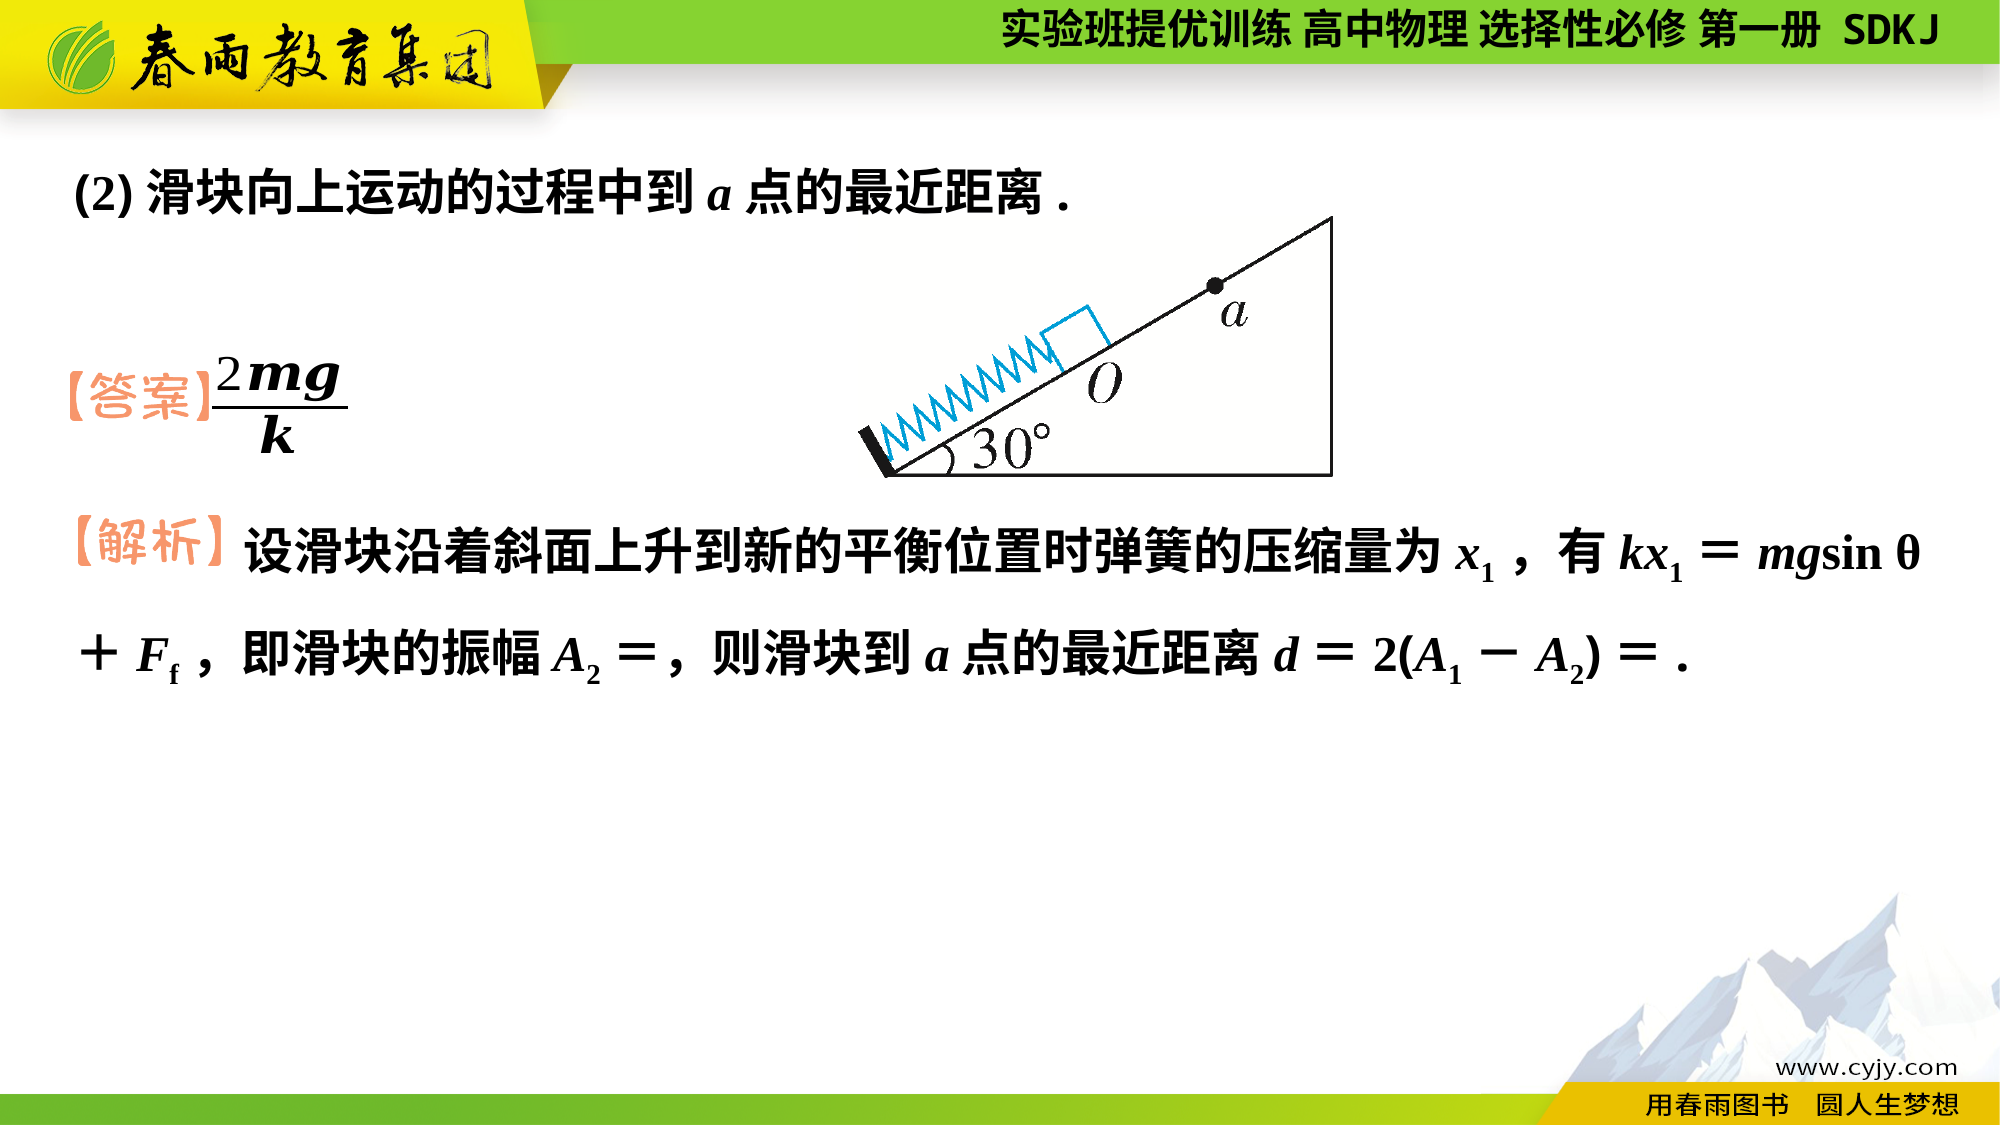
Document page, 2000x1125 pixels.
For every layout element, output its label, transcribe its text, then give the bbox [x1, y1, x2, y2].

list (2)滑块向上运动的过程中到a点的最近距离. [59, 122, 1944, 217]
picture [0, 0, 2000, 1125]
